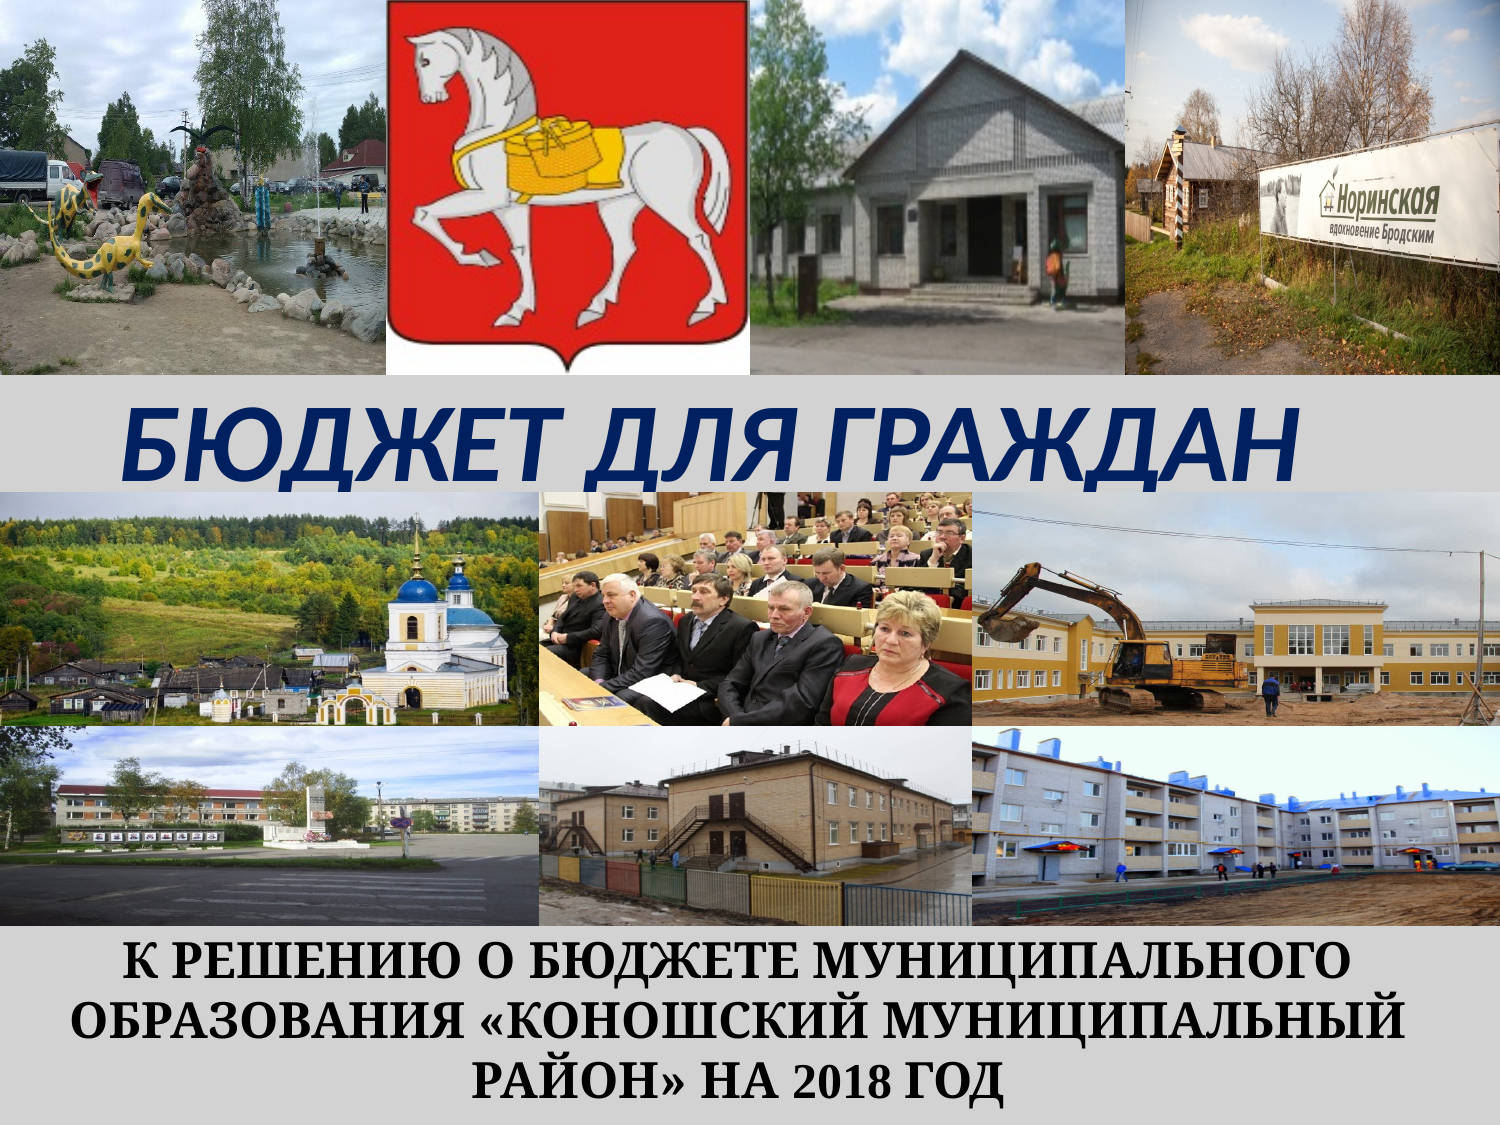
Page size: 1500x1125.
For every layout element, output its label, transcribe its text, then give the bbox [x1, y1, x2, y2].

text_box Субсидии (oт лaт.«Subsidium» - поддержка) Предоставляются на условиях долевого софинансирования расходов других бюджетов. Например: расходы на ремонт дорог могут частично осуществляться за счет средств местного бюджета, а оставшаяся часть - за счет субсидии из областного бюджета. [35, 936, 1442, 940]
title БЮДЖЕТ ДЛЯ ГРАЖДАН [117, 387, 1388, 491]
picture [0, 0, 1500, 376]
picture [0, 491, 1500, 926]
text_box К РЕШЕНИЮ О БЮДЖЕТЕ МУНИЦИПАЛЬНОГО ОБРАЗОВАНИЯ «КОНОШСКИЙ МУНИЦИПАЛЬНЫЙ РАЙОН» НА 2018 ГОД [35, 939, 1442, 1116]
